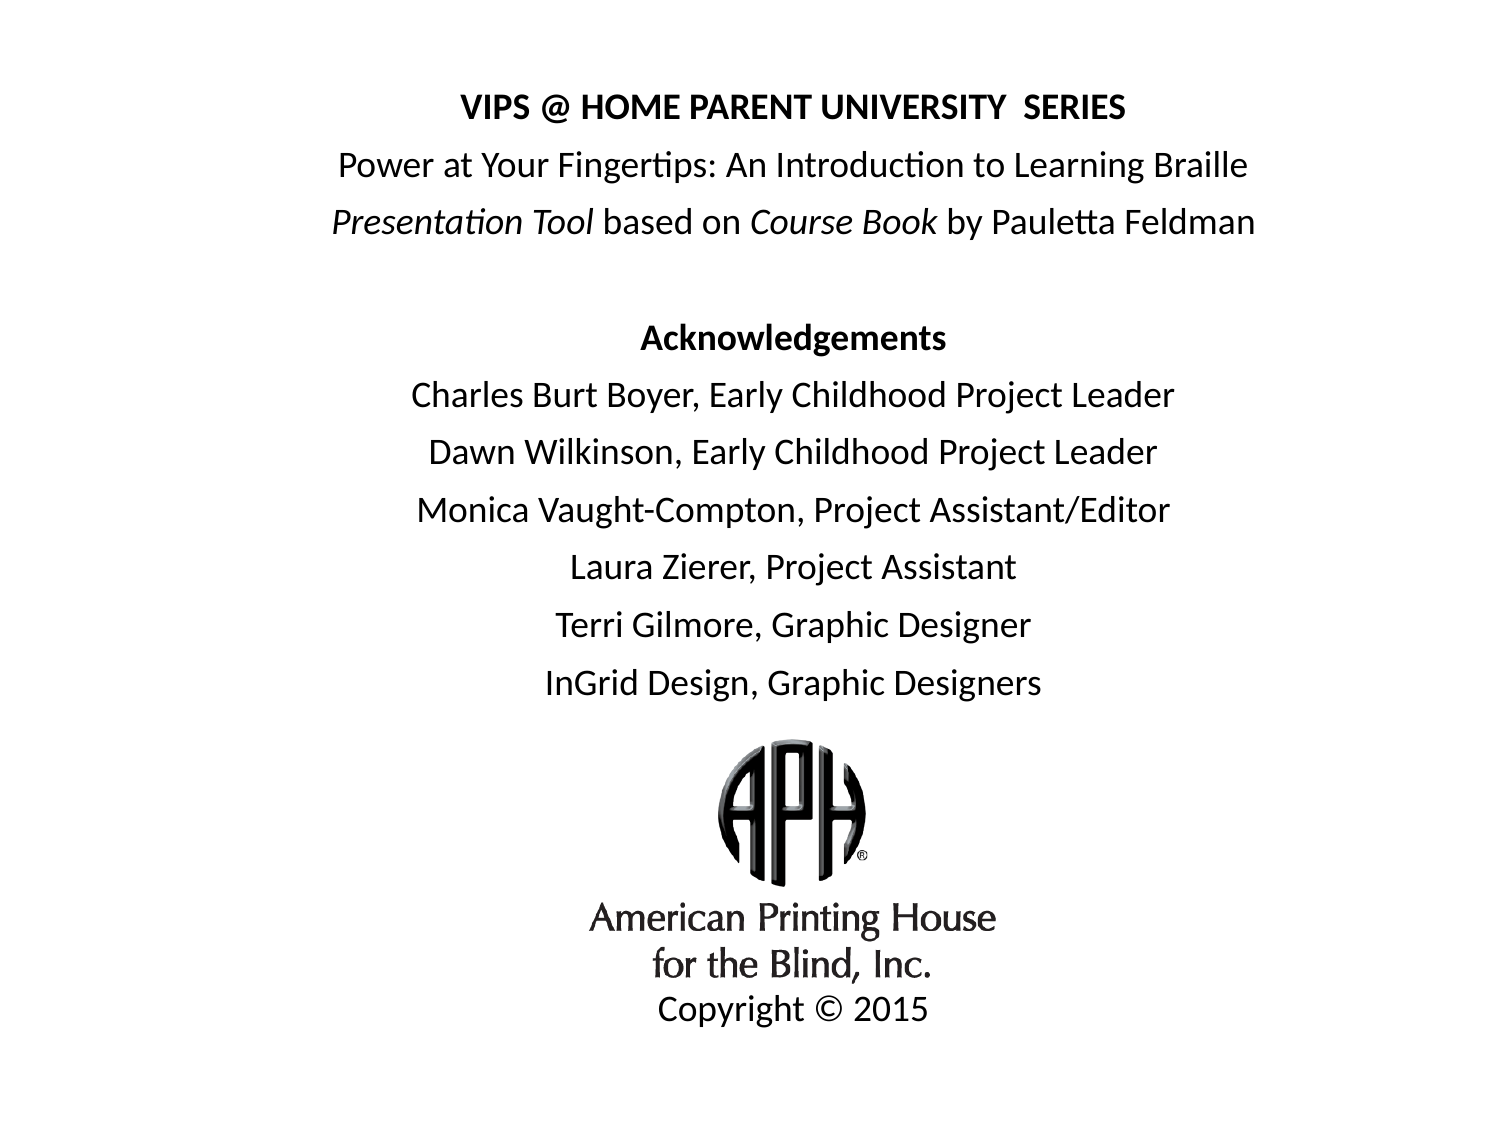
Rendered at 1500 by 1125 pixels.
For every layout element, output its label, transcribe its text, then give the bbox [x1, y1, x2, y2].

text_box VIPS @ HOME PARENT UNIVERSITY SERIES Power at Your Fingertips: An Introduction to Learning Braille Presentation Tool based on Course Book by Pauletta Feldman Acknowledgements Charles Burt Boyer, Early Childhood Project Leader Dawn Wilkinson, Early Childhood Project Leader Monica Vaught-Compton, Project Assistant/Editor Laura Zierer, Project Assistant Terri Gilmore, Graphic Designer InGrid Design, Graphic Designers [162, 74, 1425, 710]
picture [587, 724, 998, 988]
text_box Copyright © 2015 [624, 997, 963, 1037]
